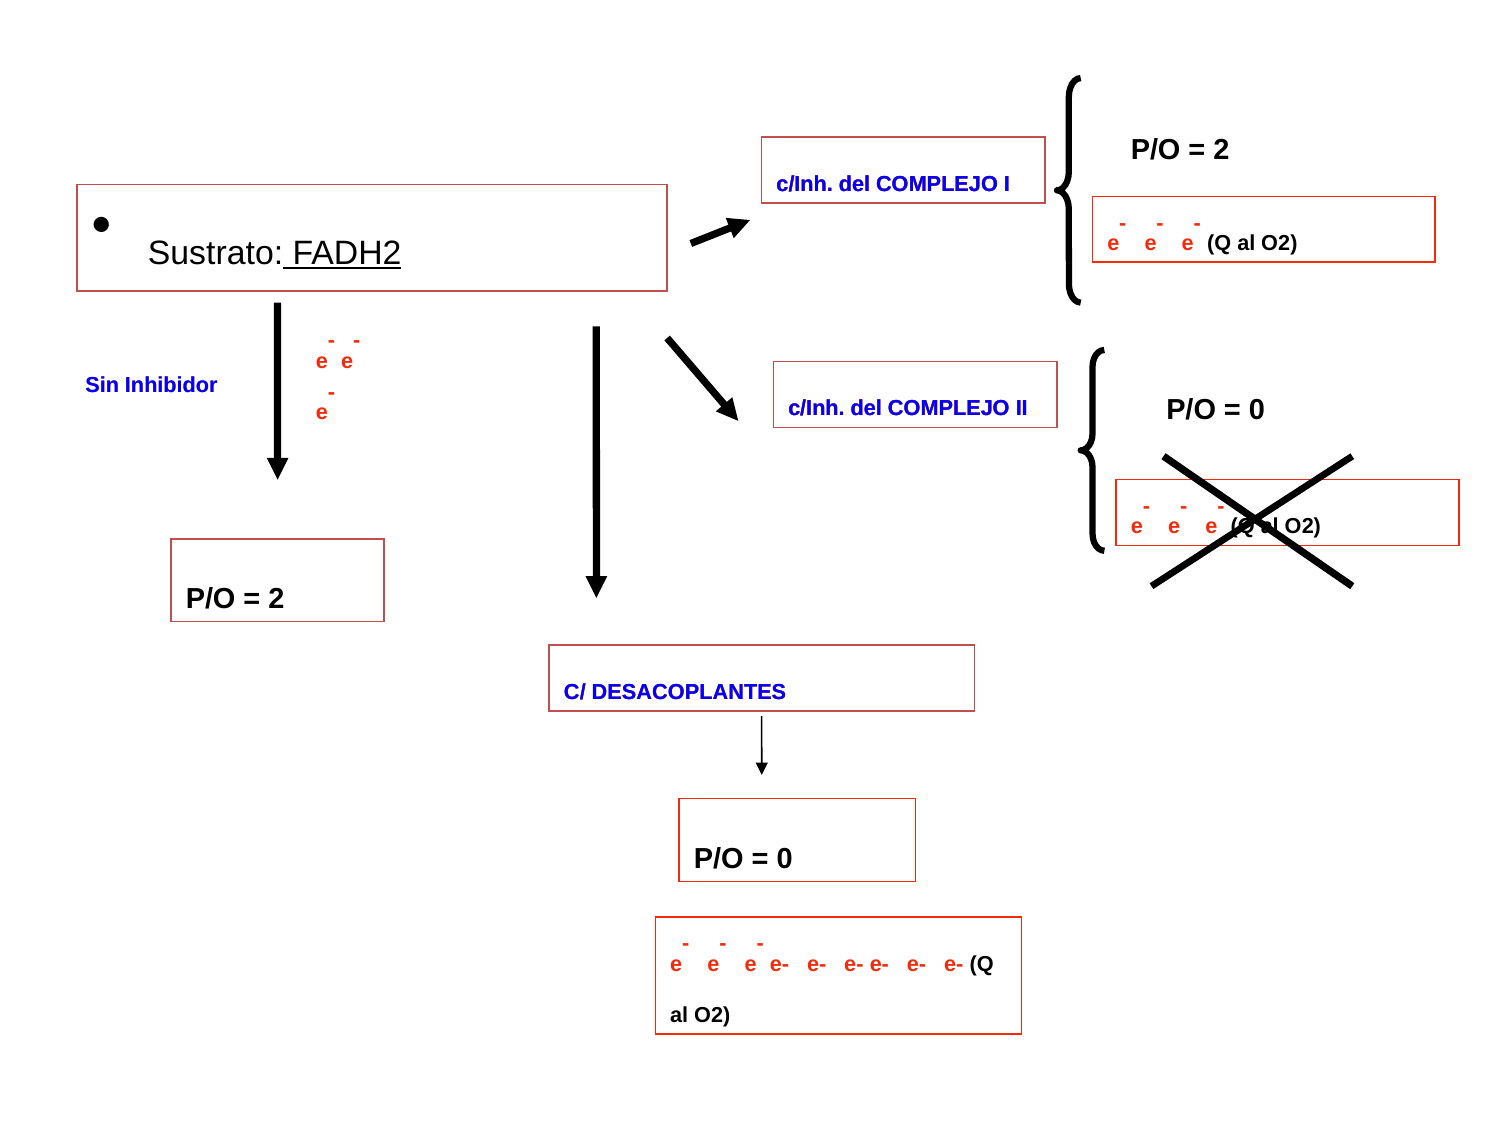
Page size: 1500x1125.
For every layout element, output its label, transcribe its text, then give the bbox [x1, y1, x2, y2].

text_box P/O = 0 [679, 798, 916, 882]
text_box c/Inh. del COMPLEJO II [773, 361, 1058, 428]
text_box e- e- e- [301, 314, 396, 432]
text_box [667, 337, 739, 421]
text_box [755, 716, 768, 775]
text_box e- e- e- e- e- e- e- e- e- (Q al O2) [655, 916, 1022, 1034]
text_box P/O = 0 [1151, 349, 1353, 433]
text_box [690, 218, 751, 244]
text_box c/Inh. del COMPLEJO I [761, 137, 1046, 204]
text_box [1115, 455, 1460, 587]
text_box P/O = 2 [171, 538, 384, 622]
text_box Sin Inhibidor [70, 337, 290, 404]
text_box [271, 404, 284, 480]
text_box [590, 326, 603, 598]
text_box P/O = 2 [1116, 90, 1341, 174]
text_box C/ DESACOPLANTES [549, 645, 975, 712]
text_box [1057, 78, 1081, 303]
text_box e- e- e- (Q al O2) [1092, 196, 1436, 263]
text_box Sustrato: FADH2 [76, 184, 668, 291]
text_box [1080, 349, 1105, 551]
